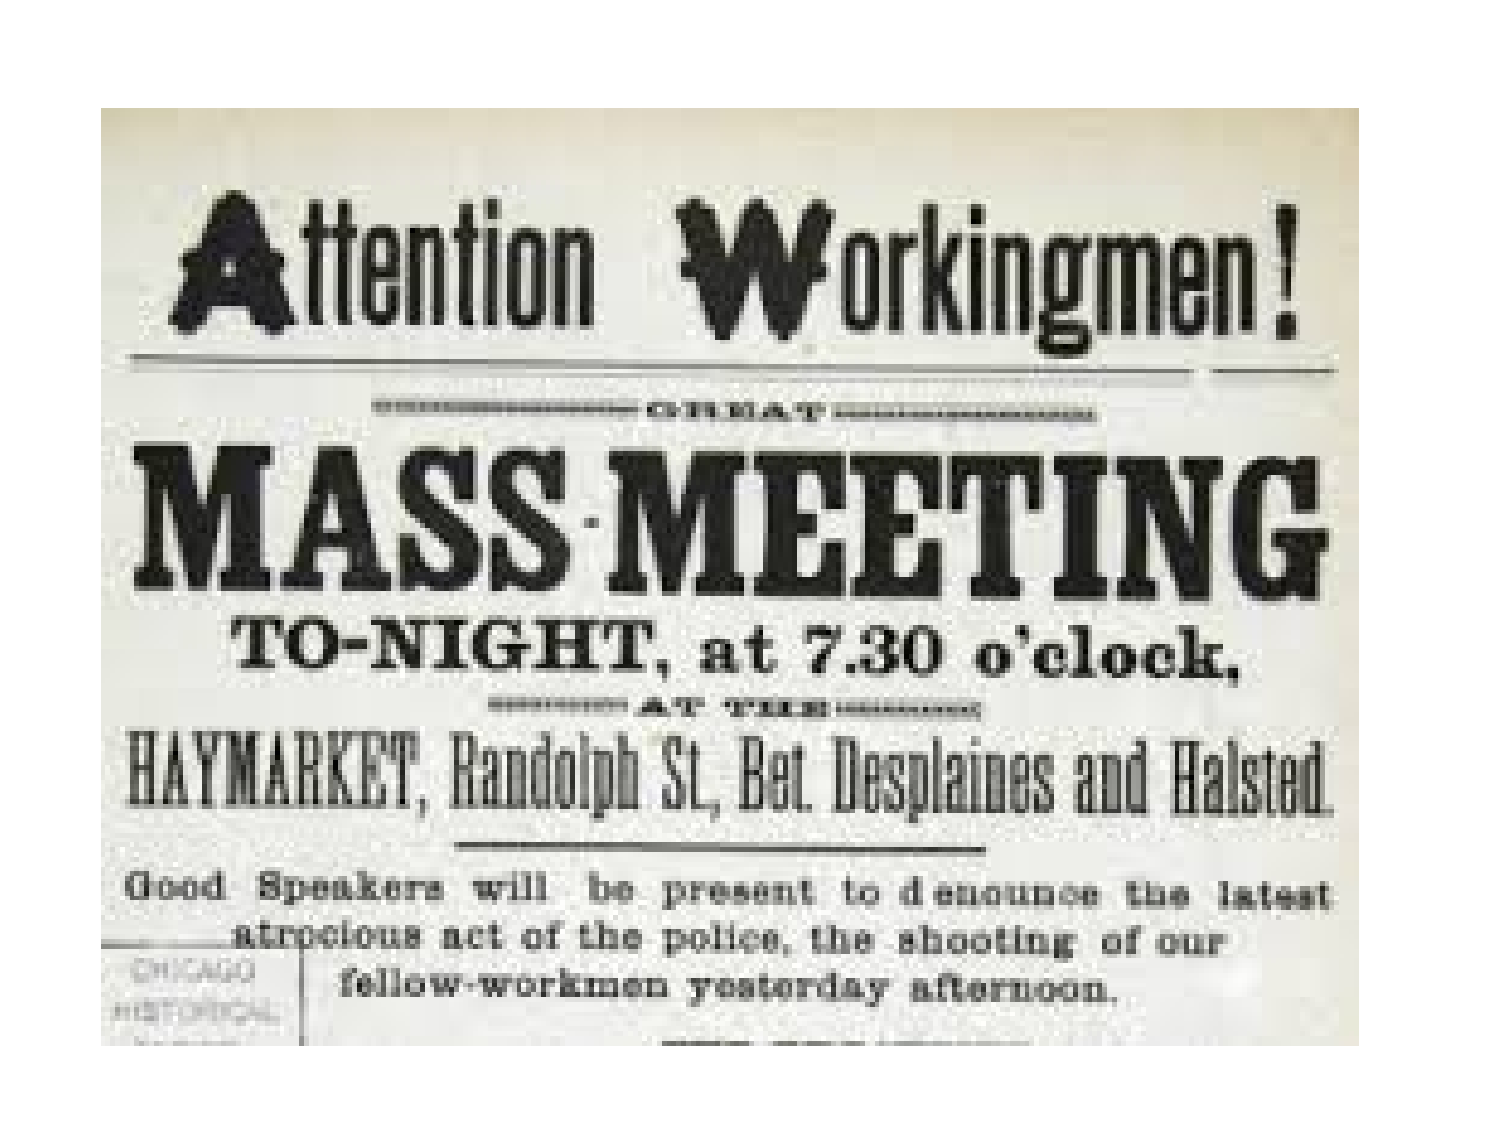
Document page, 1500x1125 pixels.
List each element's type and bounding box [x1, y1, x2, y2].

picture [101, 108, 1359, 1047]
